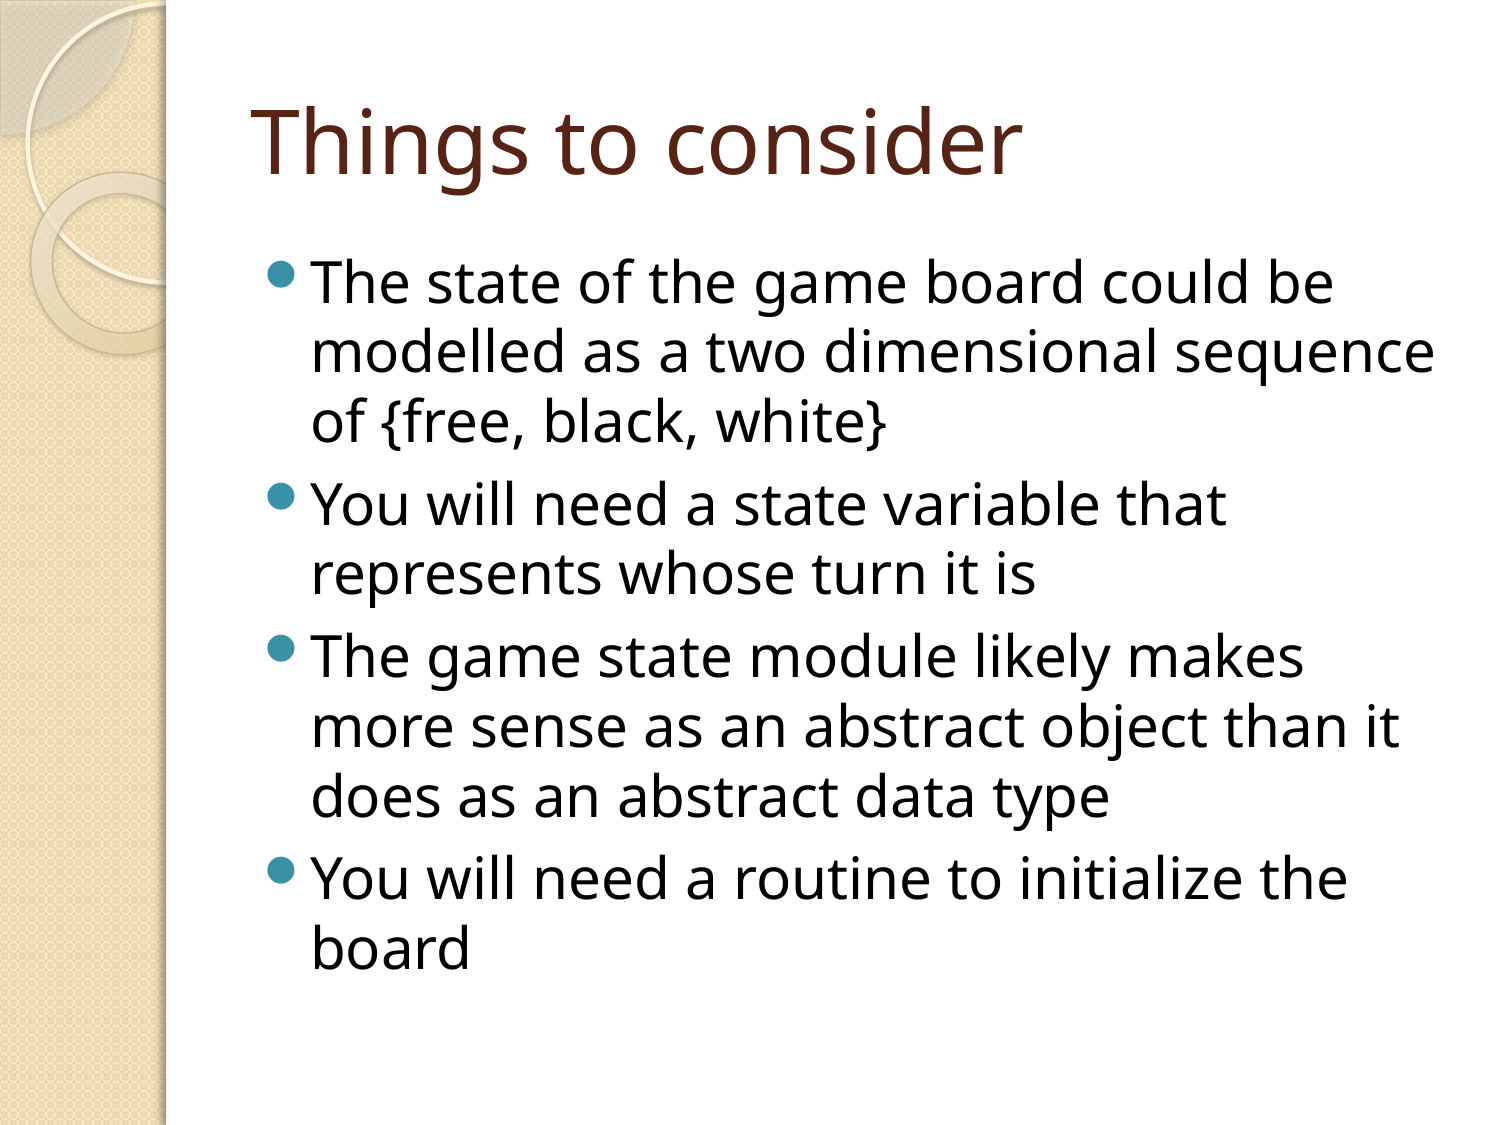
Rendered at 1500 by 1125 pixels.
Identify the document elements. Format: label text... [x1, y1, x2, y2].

title Things to consider [235, 45, 1466, 233]
list The state of the game board could be modelled as a two dimensional sequence of {free, black, white} You will need a state variable that represents whose turn it is The game state module likely makes more sense as an abstract object than it does as an abstract data type You will need a routine to initialize the board [235, 237, 1466, 1025]
